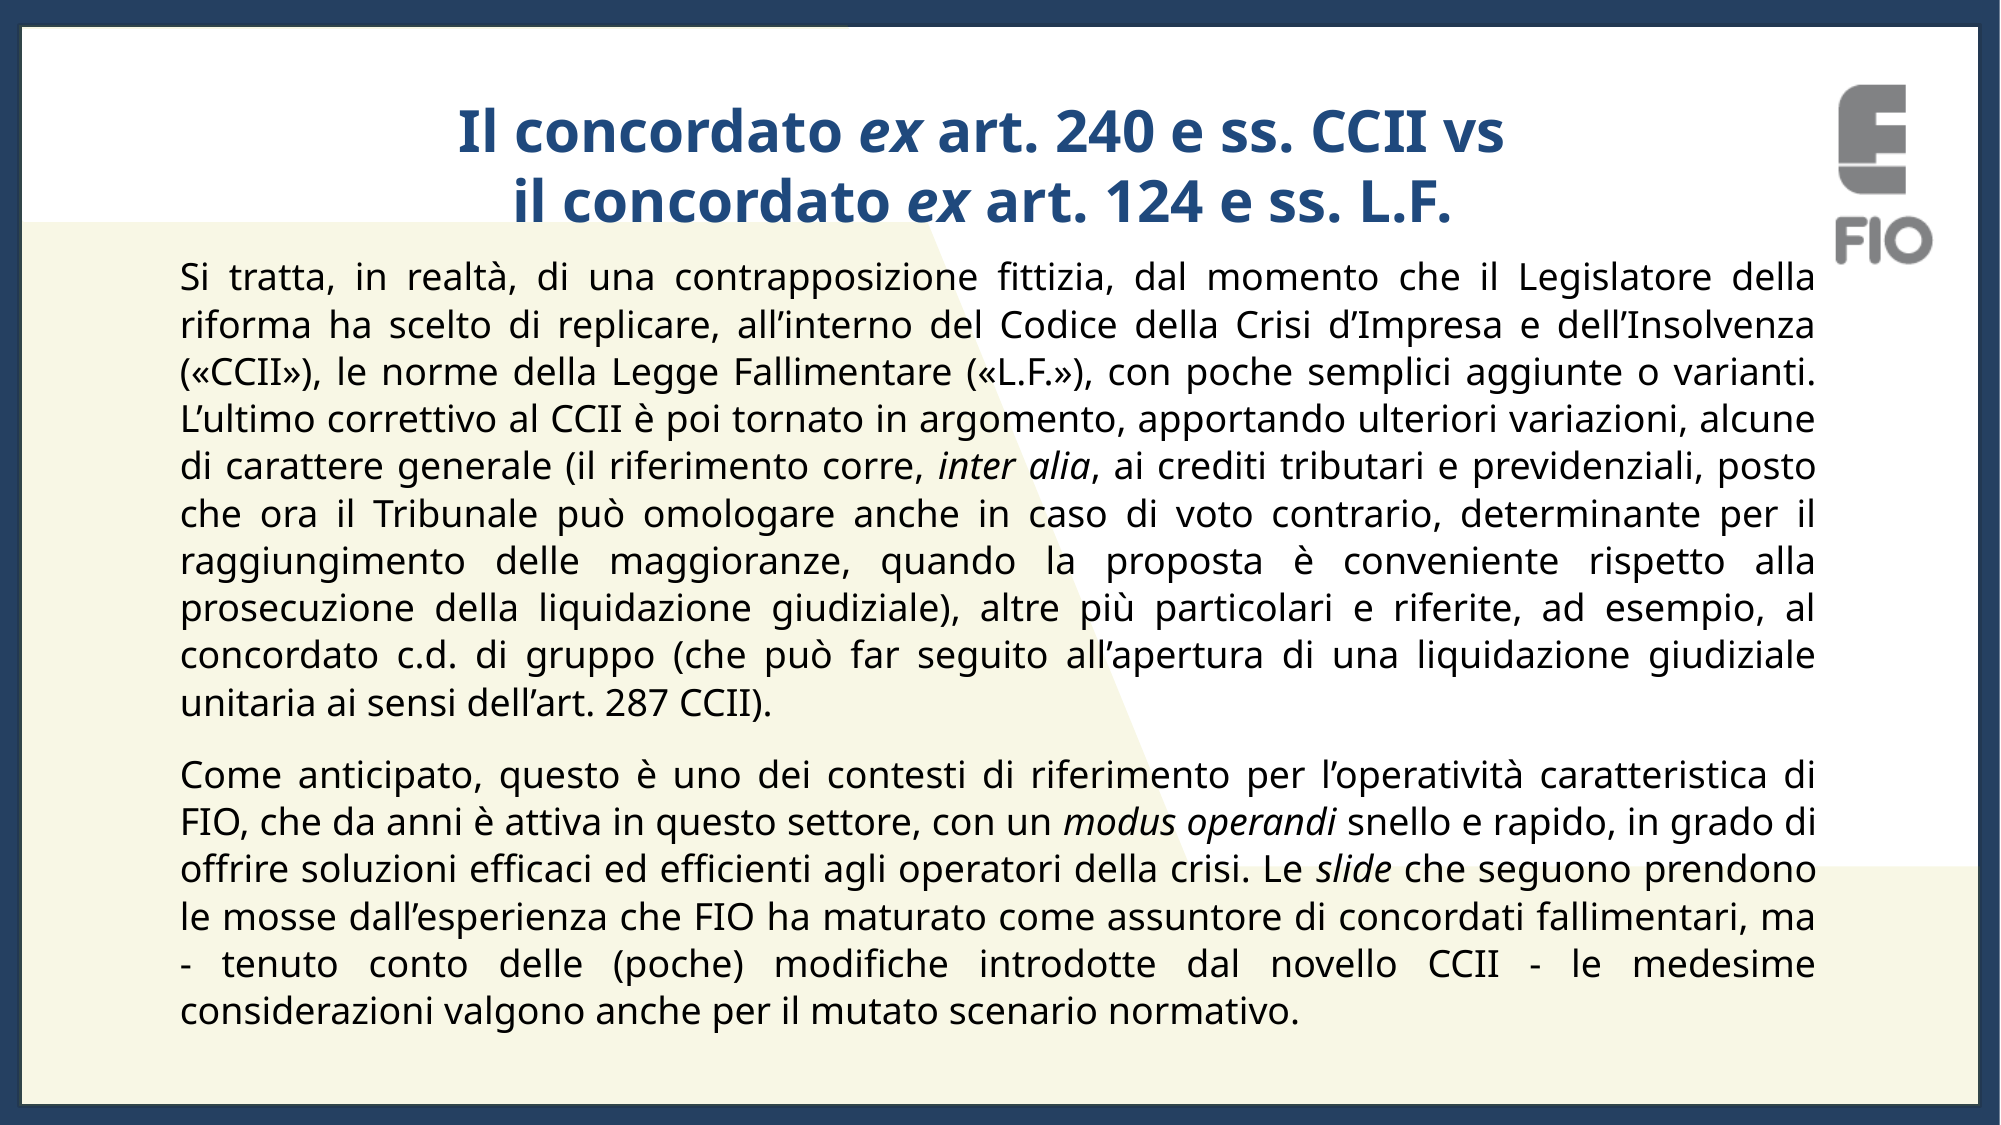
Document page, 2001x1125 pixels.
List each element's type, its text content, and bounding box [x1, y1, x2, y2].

text_box Si tratta, in realtà, di una contrapposizione fittizia, dal momento che il Legislatore della riforma ha scelto di replicare, all’interno del Codice della Crisi d’Impresa e dell’Insolvenza («CCII»), le norme della Legge Fallimentare («L.F.»), con poche semplici aggiunte o varianti. L’ultimo correttivo al CCII è poi tornato in argomento, apportando ulteriori variazioni, alcune di carattere generale (il riferimento corre, inter alia, ai crediti tributari e previdenziali, posto che ora il Tribunale può omologare anche in caso di voto contrario, determinante per il raggiungimento delle maggioranze, quando la proposta è conveniente rispetto alla prosecuzione della liquidazione giudiziale), altre più particolari e riferite, ad esempio, al concordato c.d. di gruppo (che può far seguito all’apertura di una liquidazione giudiziale unitaria ai sensi dell’art. 287 CCII). Come anticipato, questo è uno dei contesti di riferimento per l’operatività caratteristica di FIO, che da anni è attiva in questo settore, con un modus operandi snello e rapido, in grado di offrire soluzioni efficaci ed efficienti agli operatori della crisi. Le slide che seguono prendono le mosse dall’esperienza che FIO ha maturato come assuntore di concordati fallimentari, ma - tenuto conto delle (poche) modifiche introdotte dal novello CCII - le medesime considerazioni valgono anche per il mutato scenario normativo. [164, 243, 1833, 988]
text_box Il concordato ex art. 240 e ss. CCII vs il concordato ex art. 124 e ss. L.F. [166, 87, 1799, 241]
picture [1822, 78, 1941, 273]
